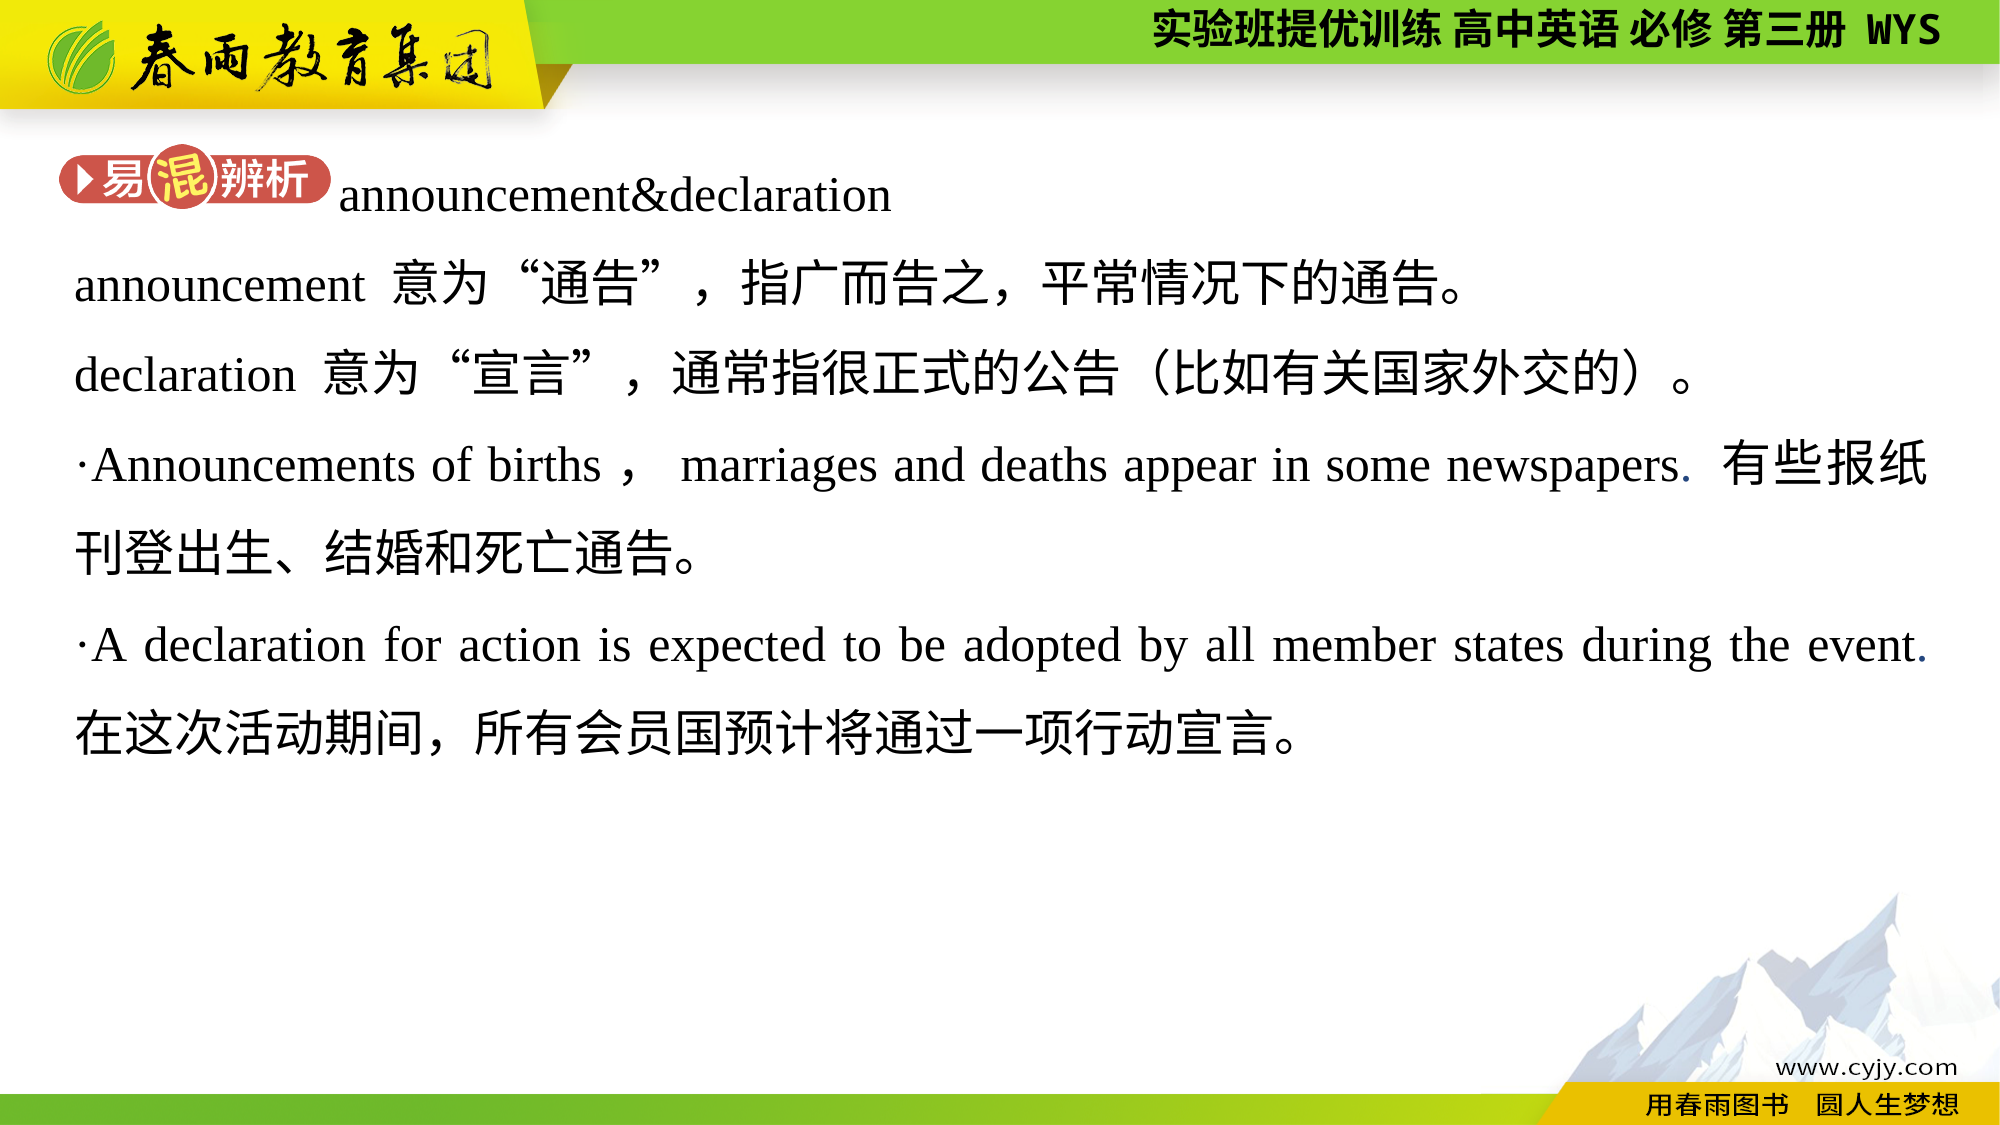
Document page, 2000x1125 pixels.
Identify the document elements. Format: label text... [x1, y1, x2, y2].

picture [0, 0, 2000, 1125]
list announcement&declaration announcement 意为“通告”，指广而告之，平常情况下的通告。 declaration 意为“宣言”，通常指很正式的公告（比如有关国家外交的）。 ·Announcements of births，marriages and deaths appear in some newspapers. 有些报纸刊登出生、结婚和死亡通告。 ·A declaration for action is expected to be adopted by all member states during the event. 在这次活动期间，所有会员国预计将通过一项行动宣言。 [59, 123, 1944, 764]
